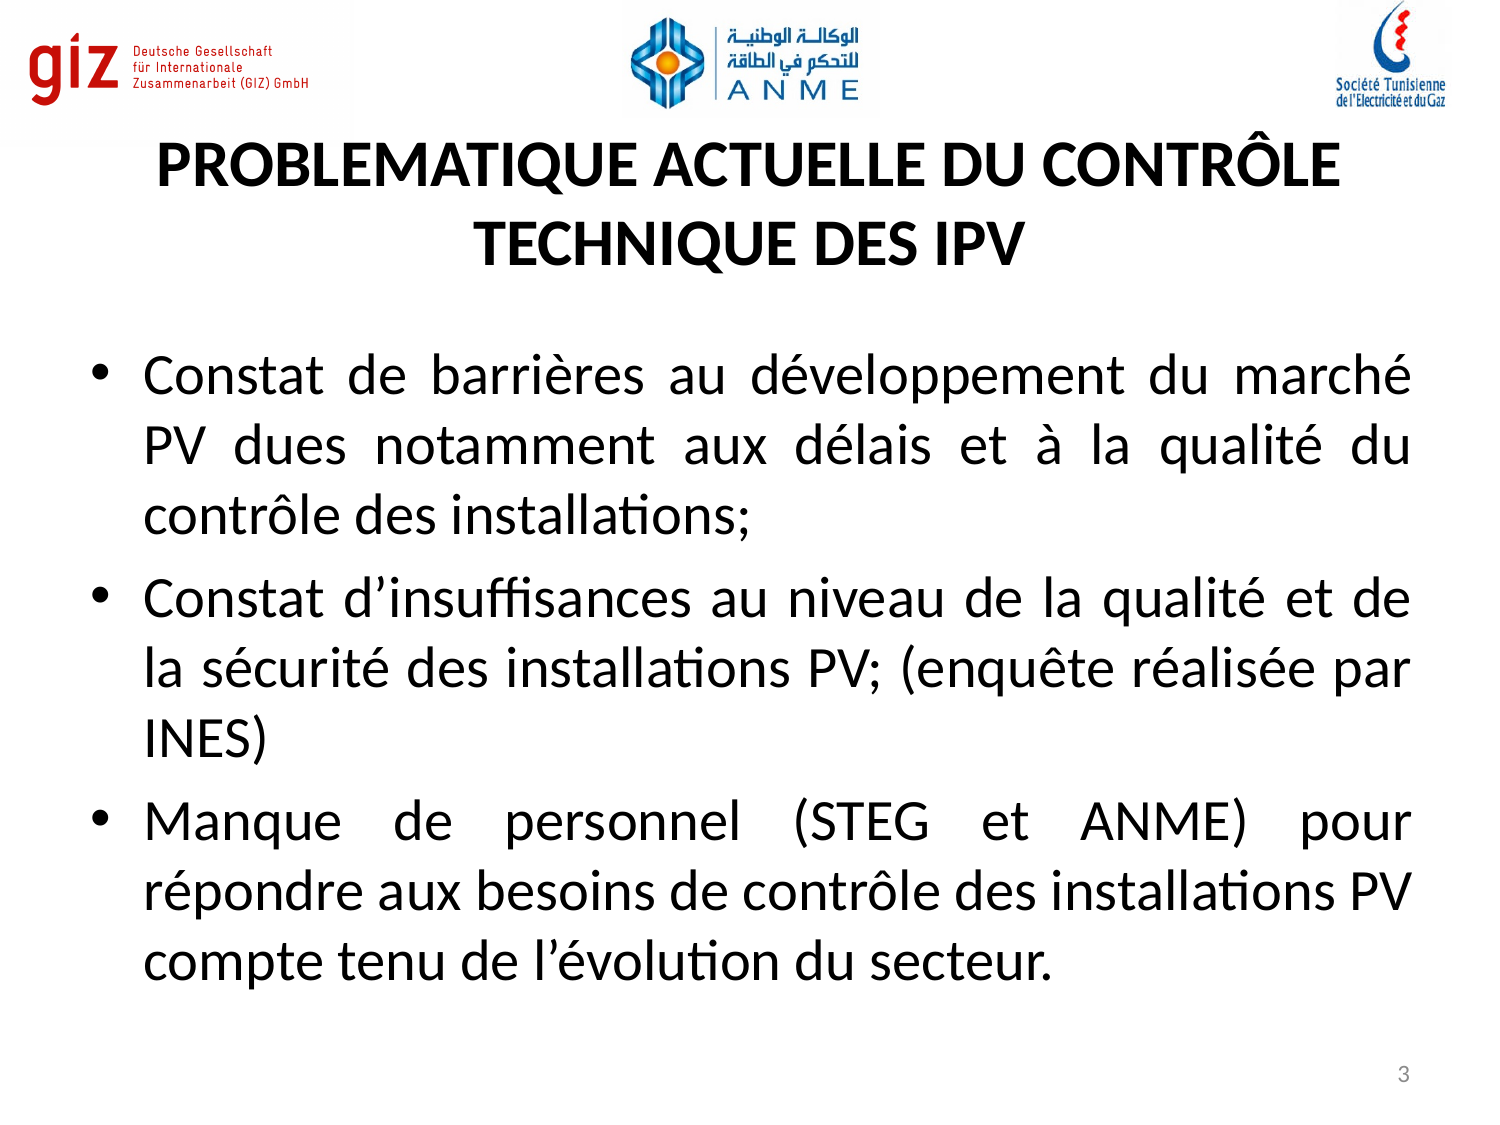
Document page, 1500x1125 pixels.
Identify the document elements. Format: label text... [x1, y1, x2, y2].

picture [622, 0, 880, 105]
slide_number 3 [1074, 1042, 1425, 1103]
text_box PROBLEMATIQUE ACTUELLE DU CONTRÔLE TECHNIQUE DES IPV [74, 105, 1425, 293]
picture [0, 0, 354, 147]
list Constat de barrières au développement du marché PV dues notamment aux délais et à la qualité du contrôle des installations; Constat d’insuffisances au niveau de la qualité et de la sécurité des installations PV; (enquête réalisée par INES) Manque de personnel (STEG et ANME) pour répondre aux besoins de contrôle des installations PV compte tenu de l’évolution du secteur. [74, 327, 1430, 1006]
picture [1312, 0, 1474, 108]
